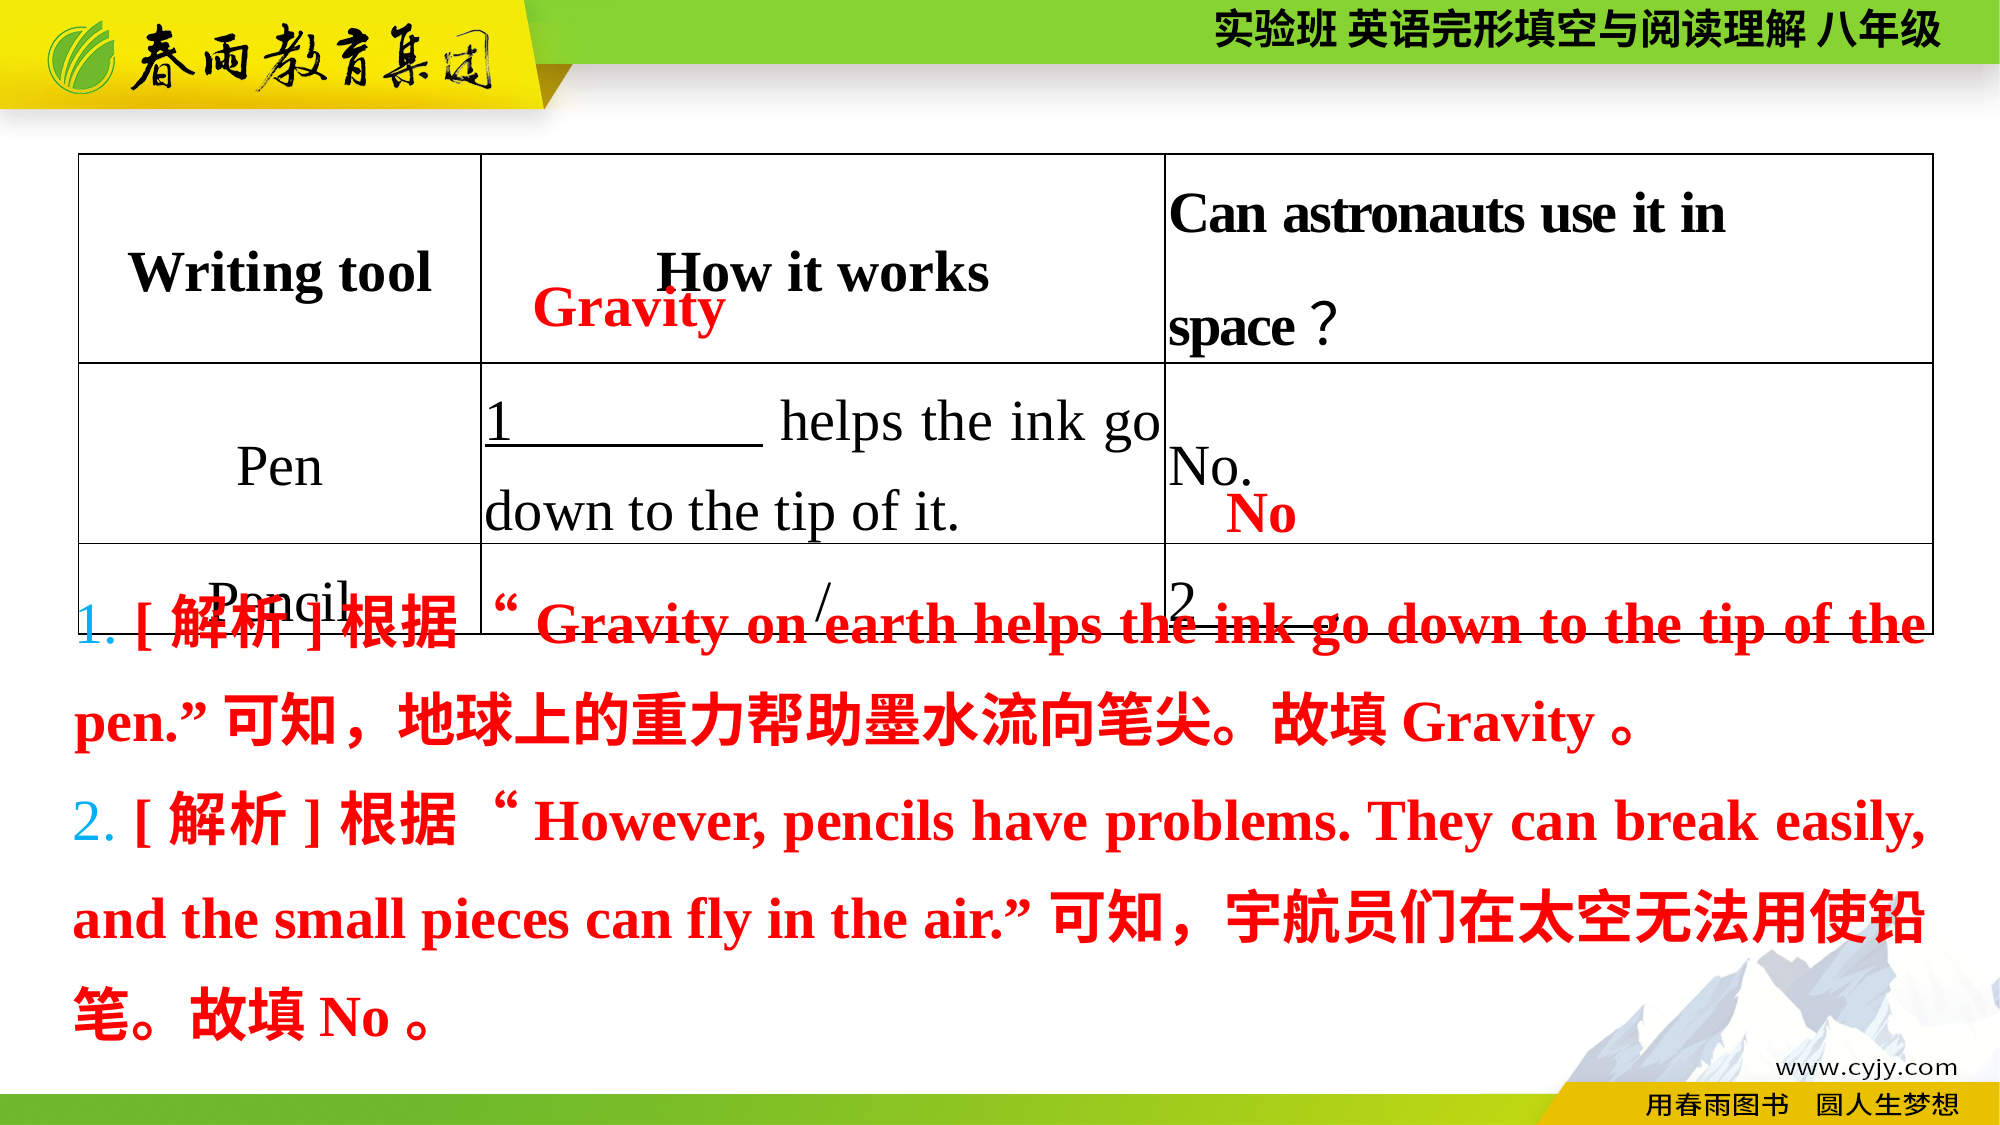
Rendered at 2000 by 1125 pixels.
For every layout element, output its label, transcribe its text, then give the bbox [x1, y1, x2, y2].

table_cell 2 . [1166, 544, 1211, 550]
table_cell No. [1166, 364, 1932, 543]
table_cell Pencil [79, 544, 480, 550]
table_cell / [482, 544, 1164, 550]
text_box Gravity [517, 239, 743, 345]
picture [0, 0, 2000, 1125]
text_box No [1211, 445, 1313, 550]
table_cell 1 helps the ink go down to the tip of it. [482, 364, 1164, 543]
text_box 2. [解析]根据“However, pencils have problems. They can break easily, and the small pieces can fly in the air.”可知，宇航员们在太空无法用使铅笔。故填No。 [57, 746, 1942, 1056]
table_header How it works [482, 155, 1164, 362]
table_cell Pen [79, 364, 480, 543]
table_cell 2 . [1313, 544, 1932, 550]
table_header Writing tool [79, 155, 480, 362]
list 1. [解析]根据“Gravity on earth helps the ink go down to the tip of the pen.”可知，地球上的重力帮助墨水流向笔尖。故填Gravity。 [59, 550, 1944, 752]
table_header Can astronauts use it in space？ [1166, 155, 1932, 362]
